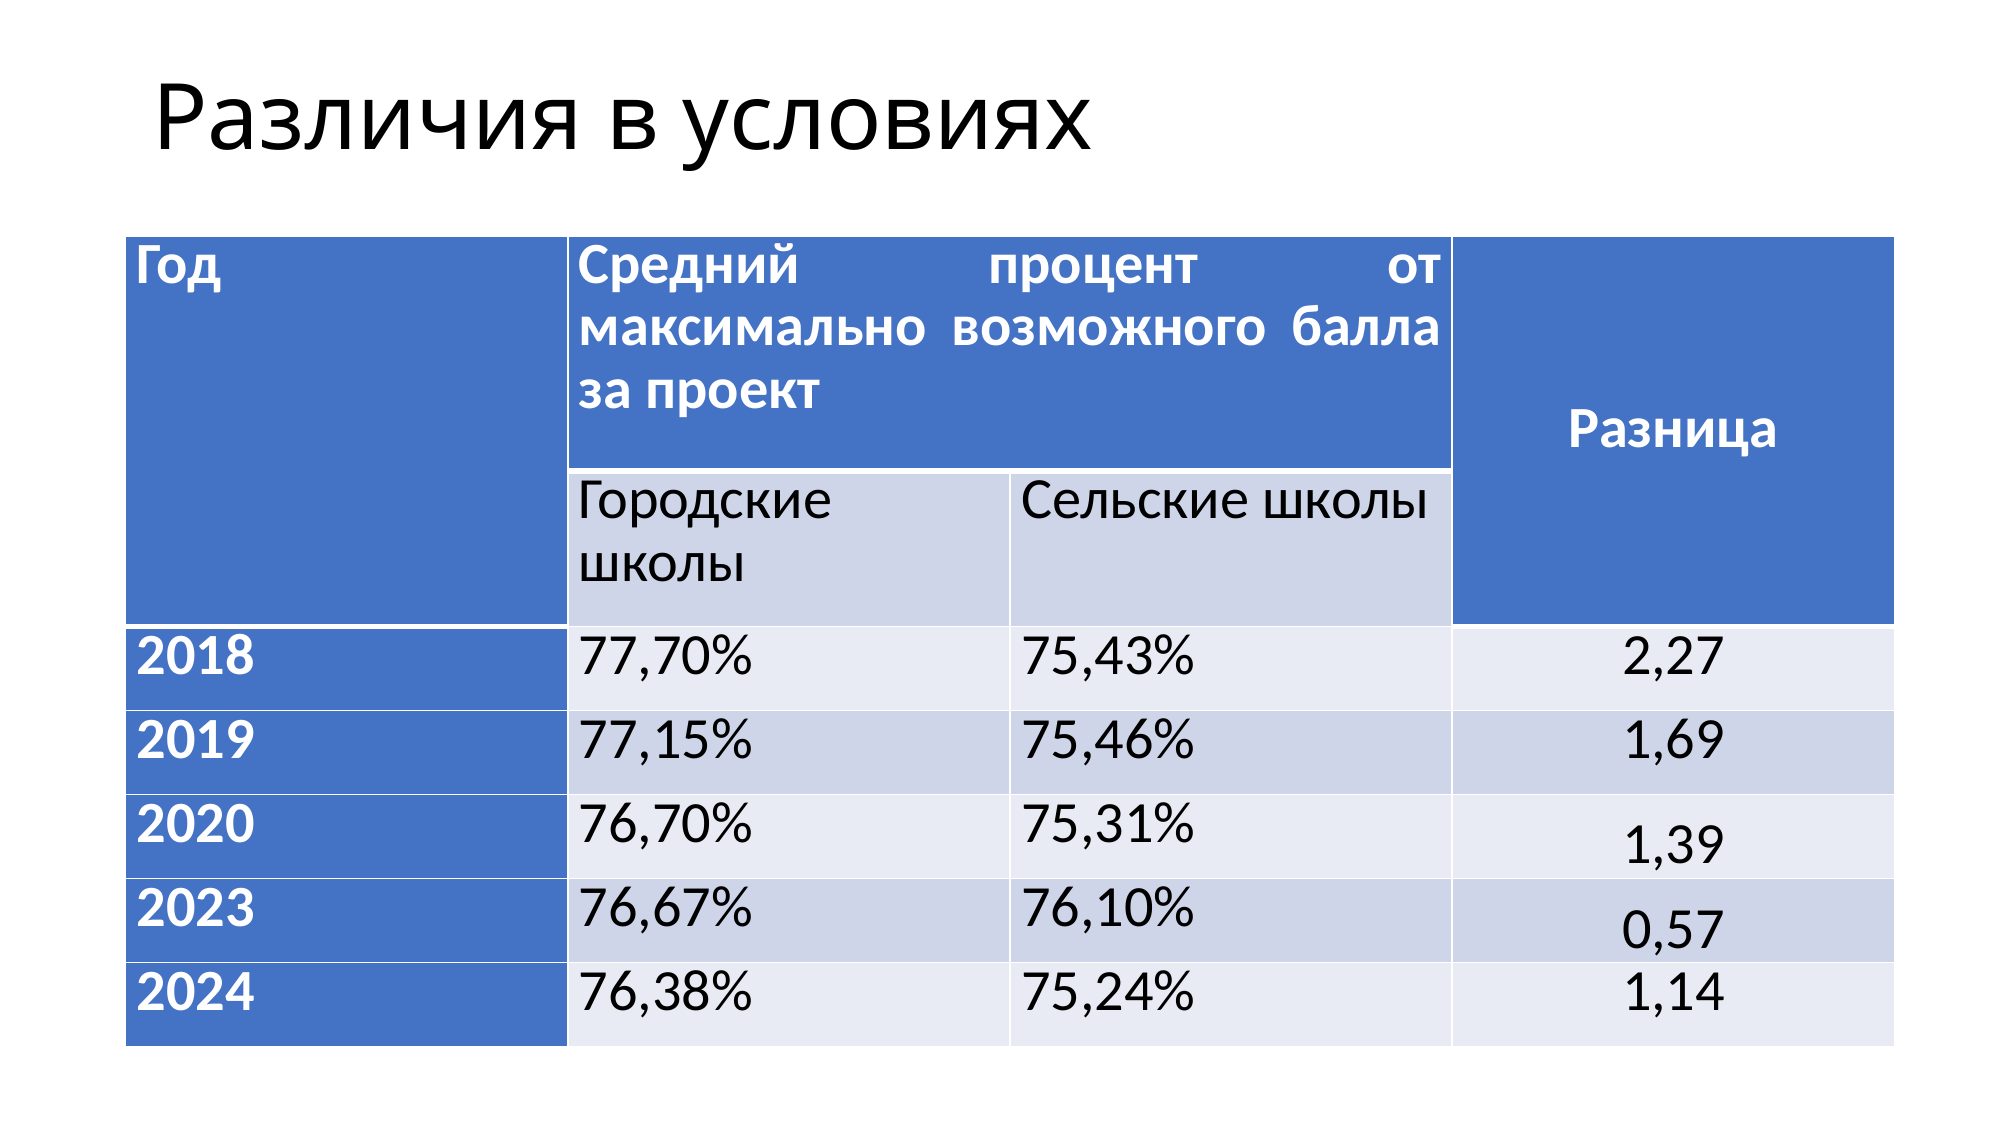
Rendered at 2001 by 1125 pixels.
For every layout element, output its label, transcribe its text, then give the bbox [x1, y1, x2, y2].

table_cell 76,67% [569, 879, 1009, 962]
table_cell 75,46% [1011, 711, 1451, 794]
table_cell 75,43% [1011, 627, 1451, 710]
title Различия в условиях [137, 59, 1863, 181]
table_cell 2024 [126, 963, 567, 1046]
table_cell 1,14 [1453, 963, 1894, 1046]
table_cell 75,24% [1011, 963, 1451, 1046]
table_cell 2018 [126, 629, 567, 710]
table_header Год [126, 237, 567, 624]
table_cell 2019 [126, 711, 567, 794]
table_cell 75,31% [1011, 795, 1451, 878]
table_cell 2,27 [1453, 629, 1894, 710]
table_cell 0,57 [1453, 879, 1894, 962]
table_cell 1,69 [1453, 711, 1894, 794]
table_cell 1,39 [1453, 795, 1894, 878]
table_header Средний процент от максимально возможного балла за проект [569, 237, 1451, 468]
table_header Разница [1453, 237, 1894, 624]
table_cell 77,70% [569, 627, 1009, 710]
table_cell Сельские школы [1011, 474, 1451, 626]
table_cell 76,70% [569, 795, 1009, 878]
table_cell 76,10% [1011, 879, 1451, 962]
table_cell 2023 [126, 879, 567, 962]
table_cell 77,15% [569, 711, 1009, 794]
table_cell Городские школы [569, 474, 1009, 626]
table_cell 2020 [126, 795, 567, 878]
table_cell 76,38% [569, 963, 1009, 1046]
